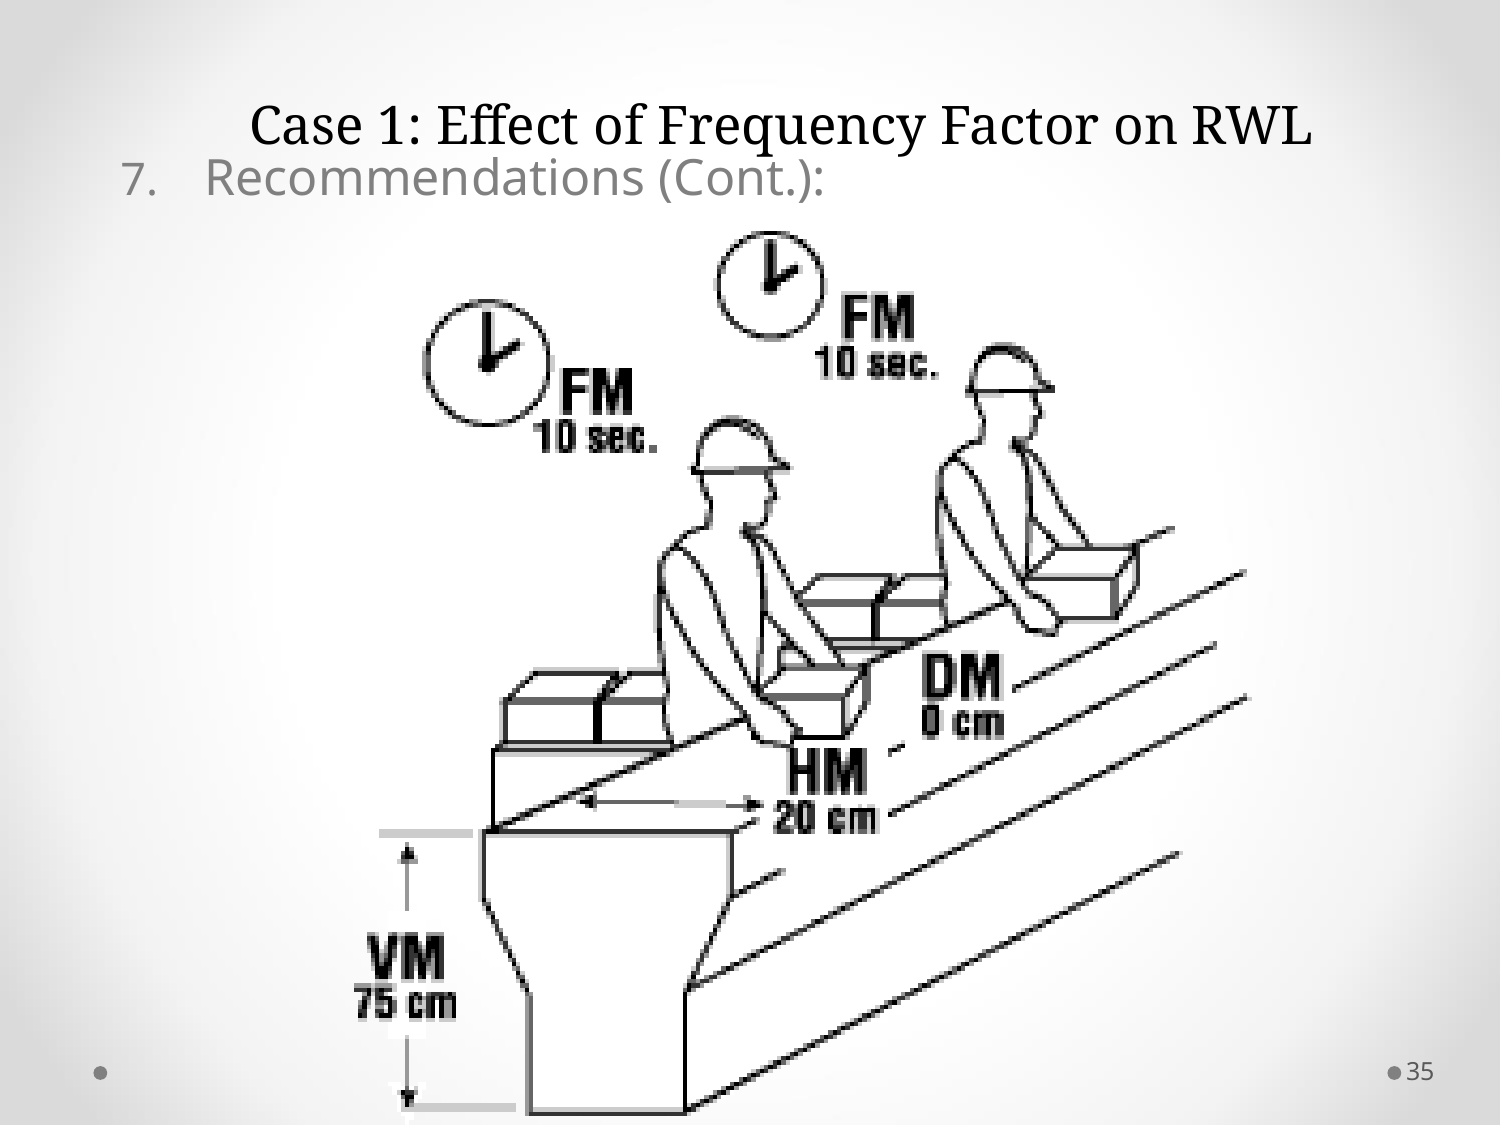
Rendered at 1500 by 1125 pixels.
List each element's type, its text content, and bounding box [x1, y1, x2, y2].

slide_number 35 [1401, 1042, 1494, 1103]
title Case 1: Effect of Frequency Factor on RWL [62, 62, 1500, 163]
picture [0, 0, 1500, 1125]
list Recommendations (Cont.): [87, 137, 1438, 1113]
